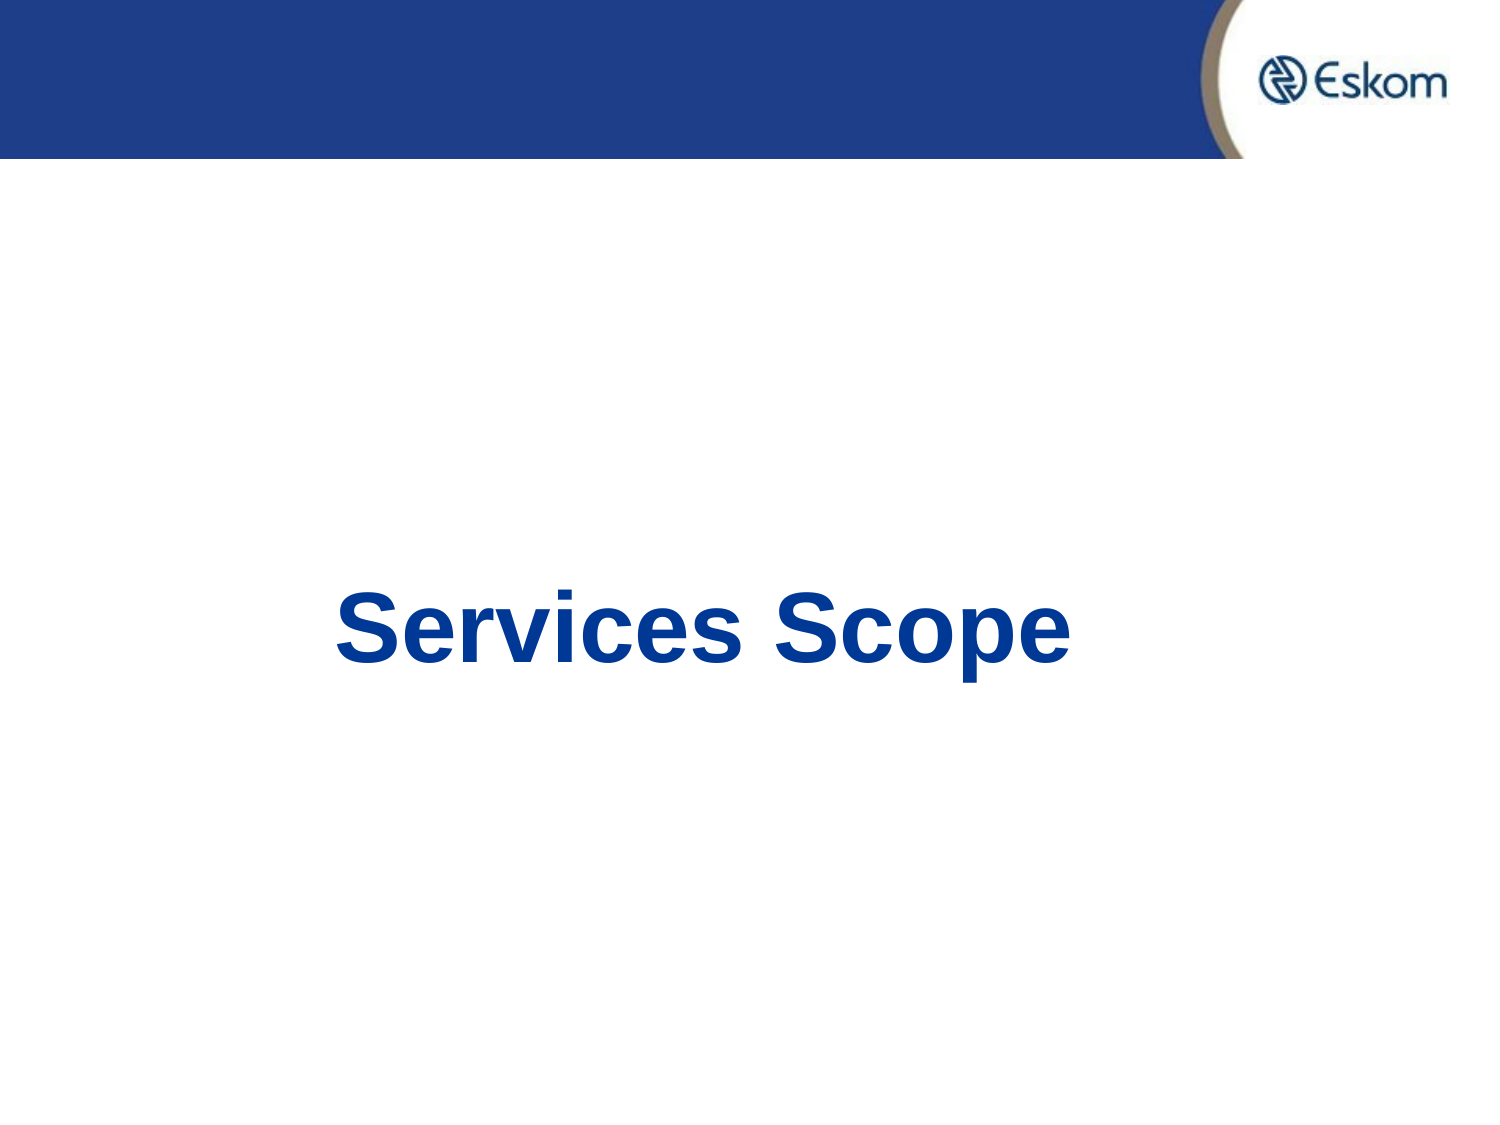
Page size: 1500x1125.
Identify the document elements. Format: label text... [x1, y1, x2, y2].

picture [1257, 55, 1450, 105]
picture [0, 0, 1246, 159]
list Services Scope [216, 562, 1192, 806]
